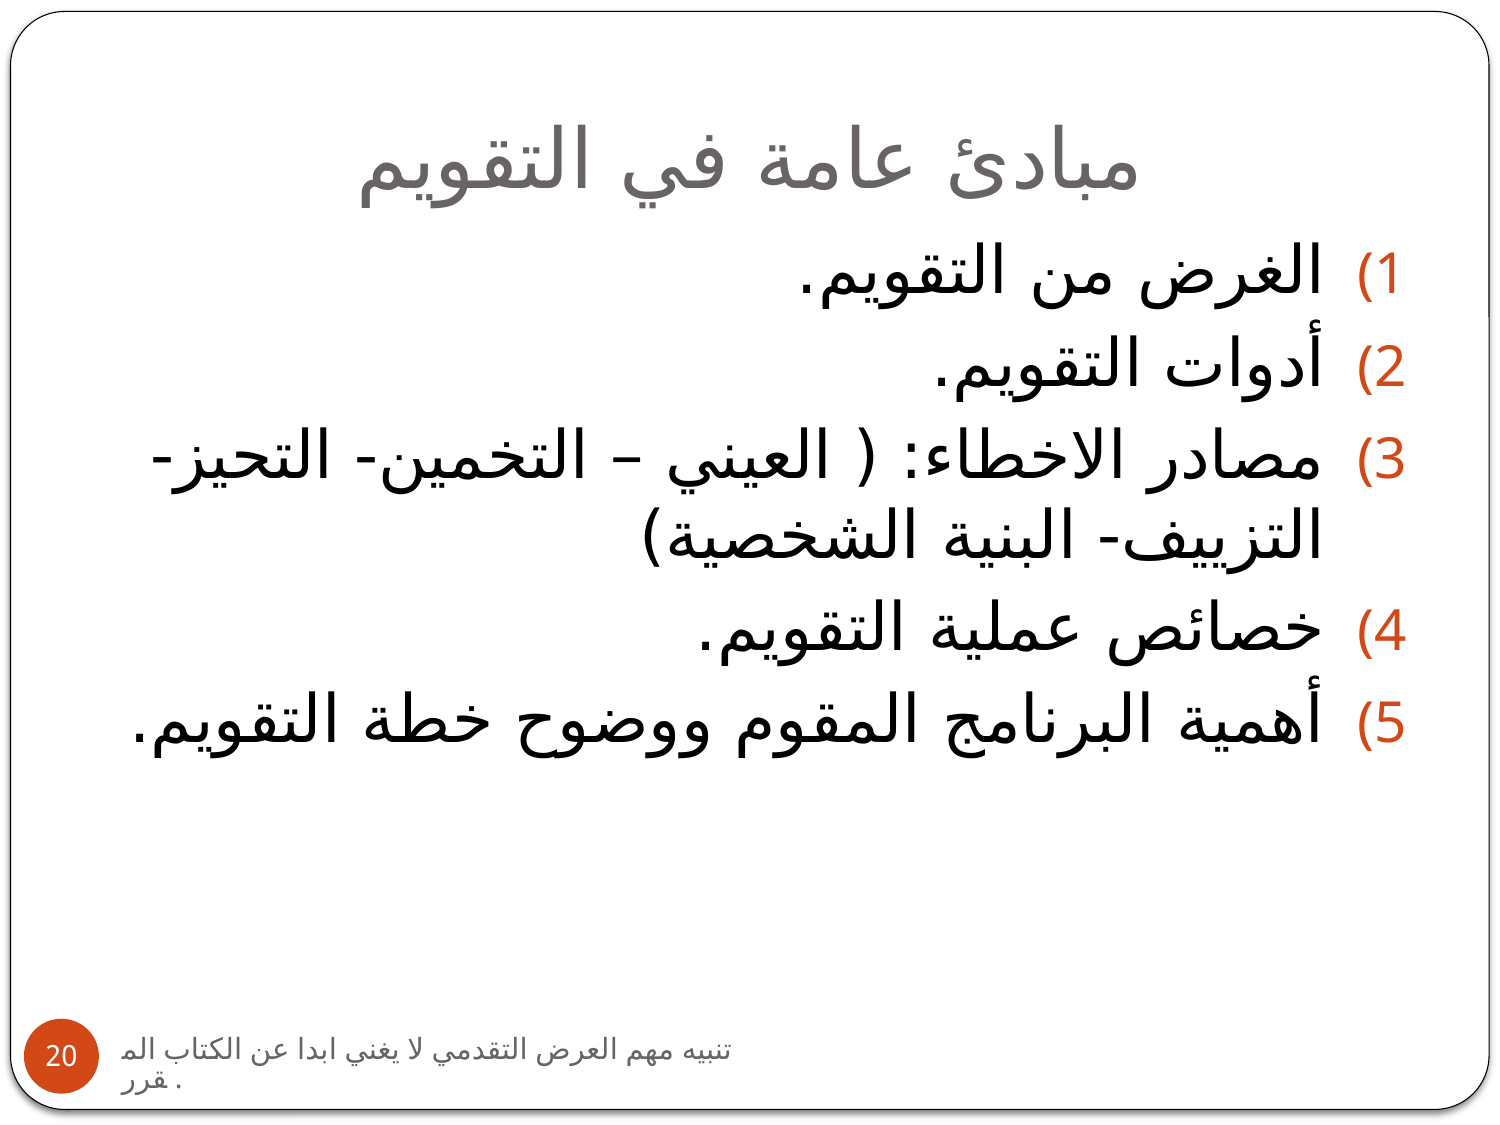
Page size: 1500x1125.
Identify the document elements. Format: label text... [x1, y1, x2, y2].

list الغرض من التقويم. أدوات التقويم. مصادر الاخطاء: ( العيني – التخمين- التحيز- التزييف- البنية الشخصية) خصائص عملية التقويم. أهمية البرنامج المقوم ووضوح خطة التقويم. [75, 219, 1425, 1038]
title مبادئ عامة في التقويم [75, 115, 1425, 219]
footer تنبيه مهم العرض التقدمي لا يغني ابدا عن الكتاب المقرر. [150, 1038, 800, 1088]
slide_number 20 [23, 1018, 99, 1094]
